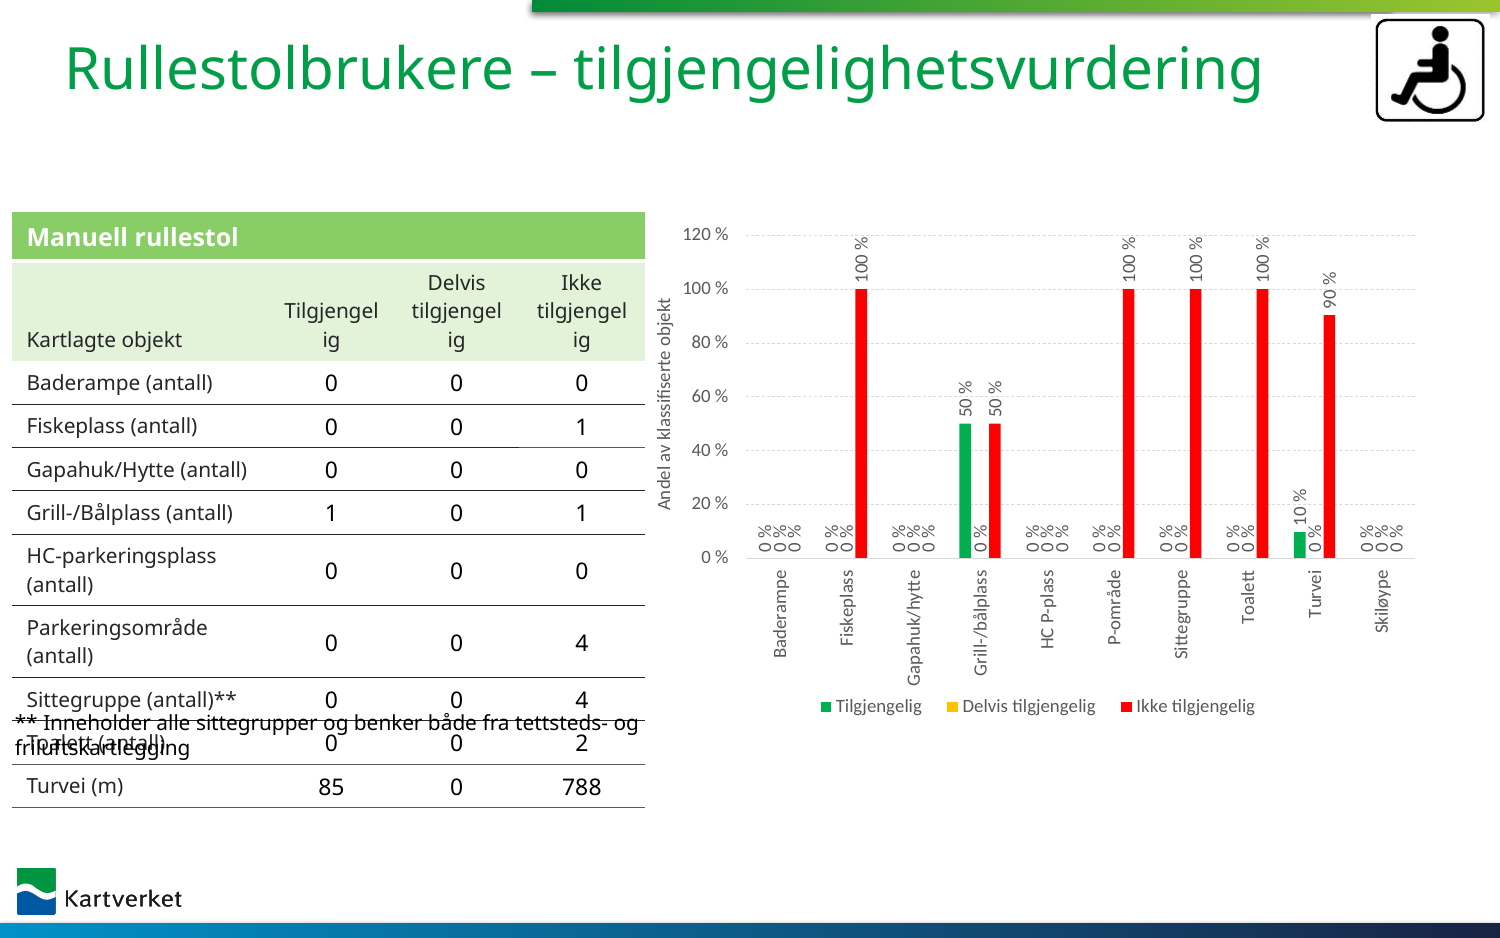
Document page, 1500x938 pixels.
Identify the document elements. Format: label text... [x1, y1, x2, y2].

table_cell 0 [394, 491, 519, 534]
picture [643, 218, 1426, 728]
table_cell Tilgjengelig [269, 263, 394, 361]
table_cell 0 [519, 448, 638, 490]
table_cell 0 [269, 606, 394, 677]
table_cell 4 [519, 606, 638, 677]
table_cell 0 [394, 535, 519, 605]
table_cell 0 [394, 405, 519, 447]
table_cell Kartlagte objekt [12, 263, 269, 361]
table_cell 0 [519, 361, 638, 404]
table_cell 0 [519, 535, 638, 605]
table_cell 0 [394, 448, 519, 490]
table_header Manuell rullestol [12, 212, 645, 259]
table_cell Turvei (m) [12, 768, 269, 807]
table_cell 0 [269, 535, 394, 605]
table_cell Sittegruppe (antall)** [12, 678, 269, 702]
table_cell Delvis tilgjengelig [394, 263, 519, 361]
table_cell 0 [269, 448, 394, 490]
text_box Rullestolbrukere – tilgjengelighetsvurdering [49, 12, 1372, 109]
table_cell 0 [269, 361, 394, 404]
table_cell Grill-/Bålplass (antall) [12, 491, 269, 534]
table_cell 0 [394, 768, 519, 807]
text_box ** Inneholder alle sittegrupper og benker både fra tettsteds- og friluftskartlegging [0, 702, 745, 768]
table_cell 0 [269, 678, 394, 702]
table_cell 1 [519, 491, 638, 534]
table_cell Gapahuk/Hytte (antall) [12, 448, 269, 490]
table_cell 85 [269, 768, 394, 807]
table_cell Ikke tilgjengelig [519, 263, 638, 361]
table_cell Baderampe (antall) [12, 361, 269, 404]
table_cell 0 [394, 678, 519, 702]
picture [1371, 13, 1491, 127]
table_cell 4 [519, 678, 638, 702]
table_cell 788 [519, 768, 645, 807]
table_cell 1 [519, 405, 638, 447]
table_cell Fiskeplass (antall) [12, 405, 269, 447]
table_cell 0 [269, 405, 394, 447]
table_cell 1 [269, 491, 394, 534]
table_cell 0 [394, 606, 519, 677]
table_cell Parkeringsområde (antall) [12, 606, 269, 677]
table_cell 0 [394, 361, 519, 404]
table_cell HC-parkeringsplass (antall) [12, 535, 269, 605]
